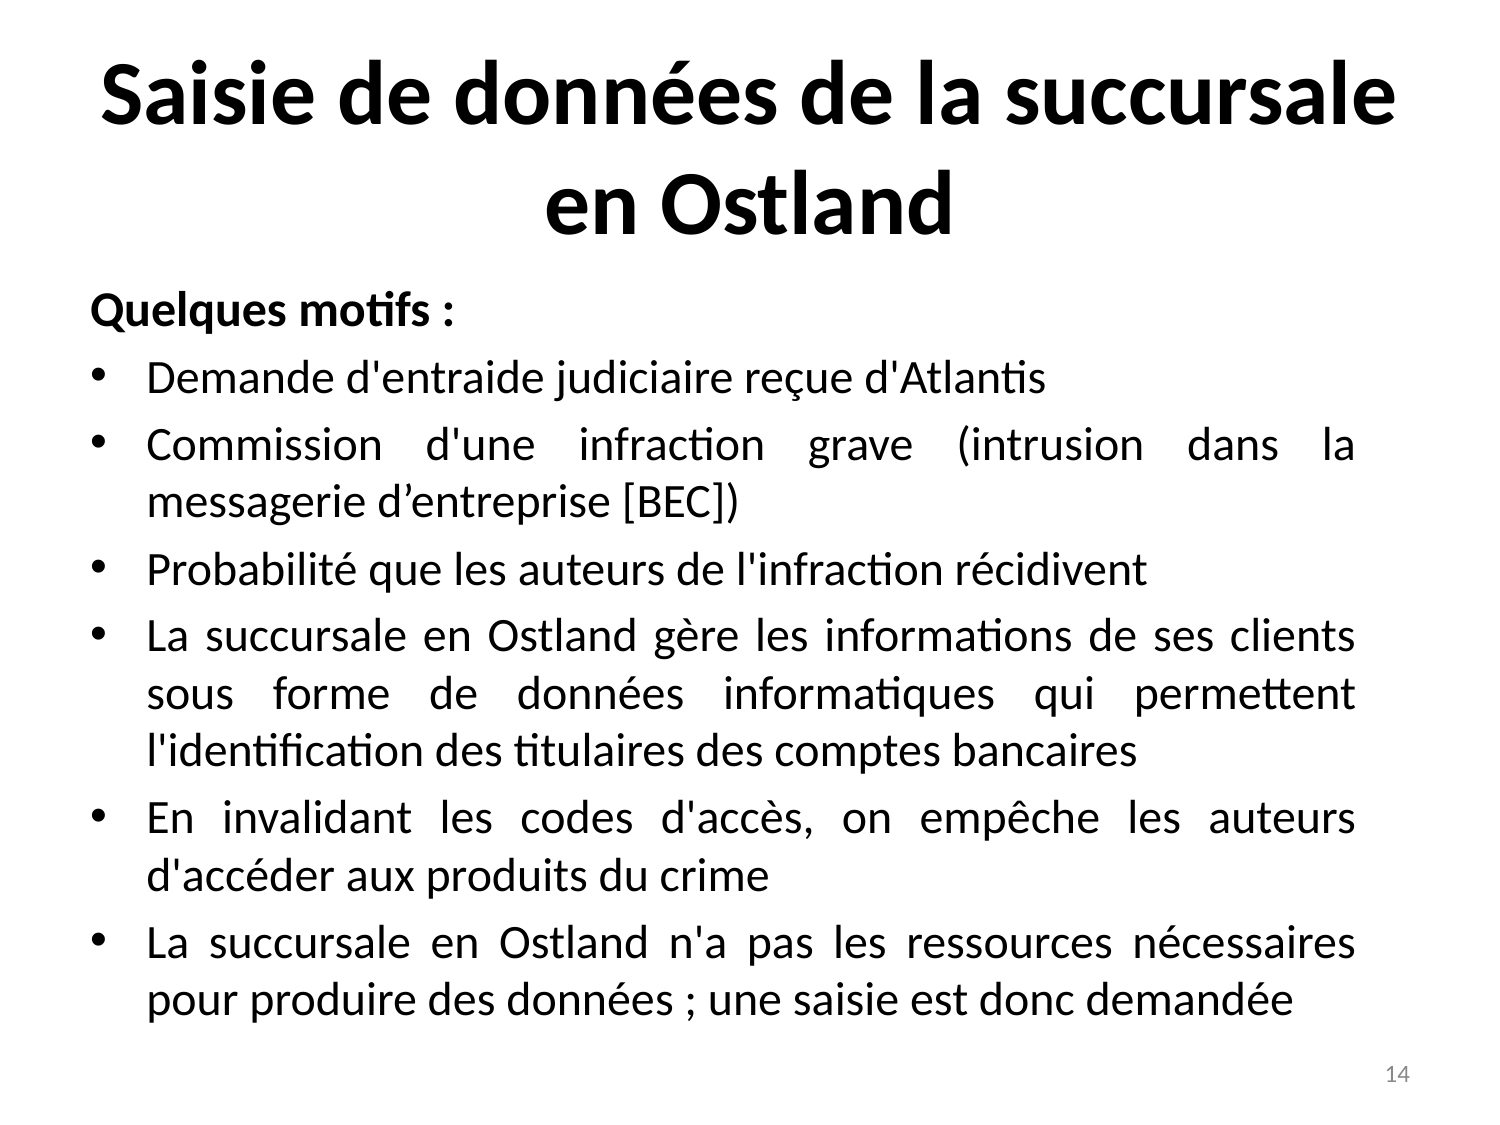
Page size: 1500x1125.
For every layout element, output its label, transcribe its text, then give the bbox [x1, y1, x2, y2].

title Saisie de données de la succursale en Ostland [75, 49, 1425, 237]
list Quelques motifs : Demande d'entraide judiciaire reçue d'Atlantis Commission d'une infraction grave (intrusion dans la messagerie d’entreprise [BEC]) Probabilité que les auteurs de l'infraction récidivent La succursale en Ostland gère les informations de ses clients sous forme de données informatiques qui permettent l'identification des titulaires des comptes bancaires En invalidant les codes d'accès, on empêche les auteurs d'accéder aux produits du crime La succursale en Ostland n'a pas les ressources nécessaires pour produire des données ; une saisie est donc demandée [75, 268, 1374, 1011]
slide_number 14 [1074, 1042, 1425, 1103]
